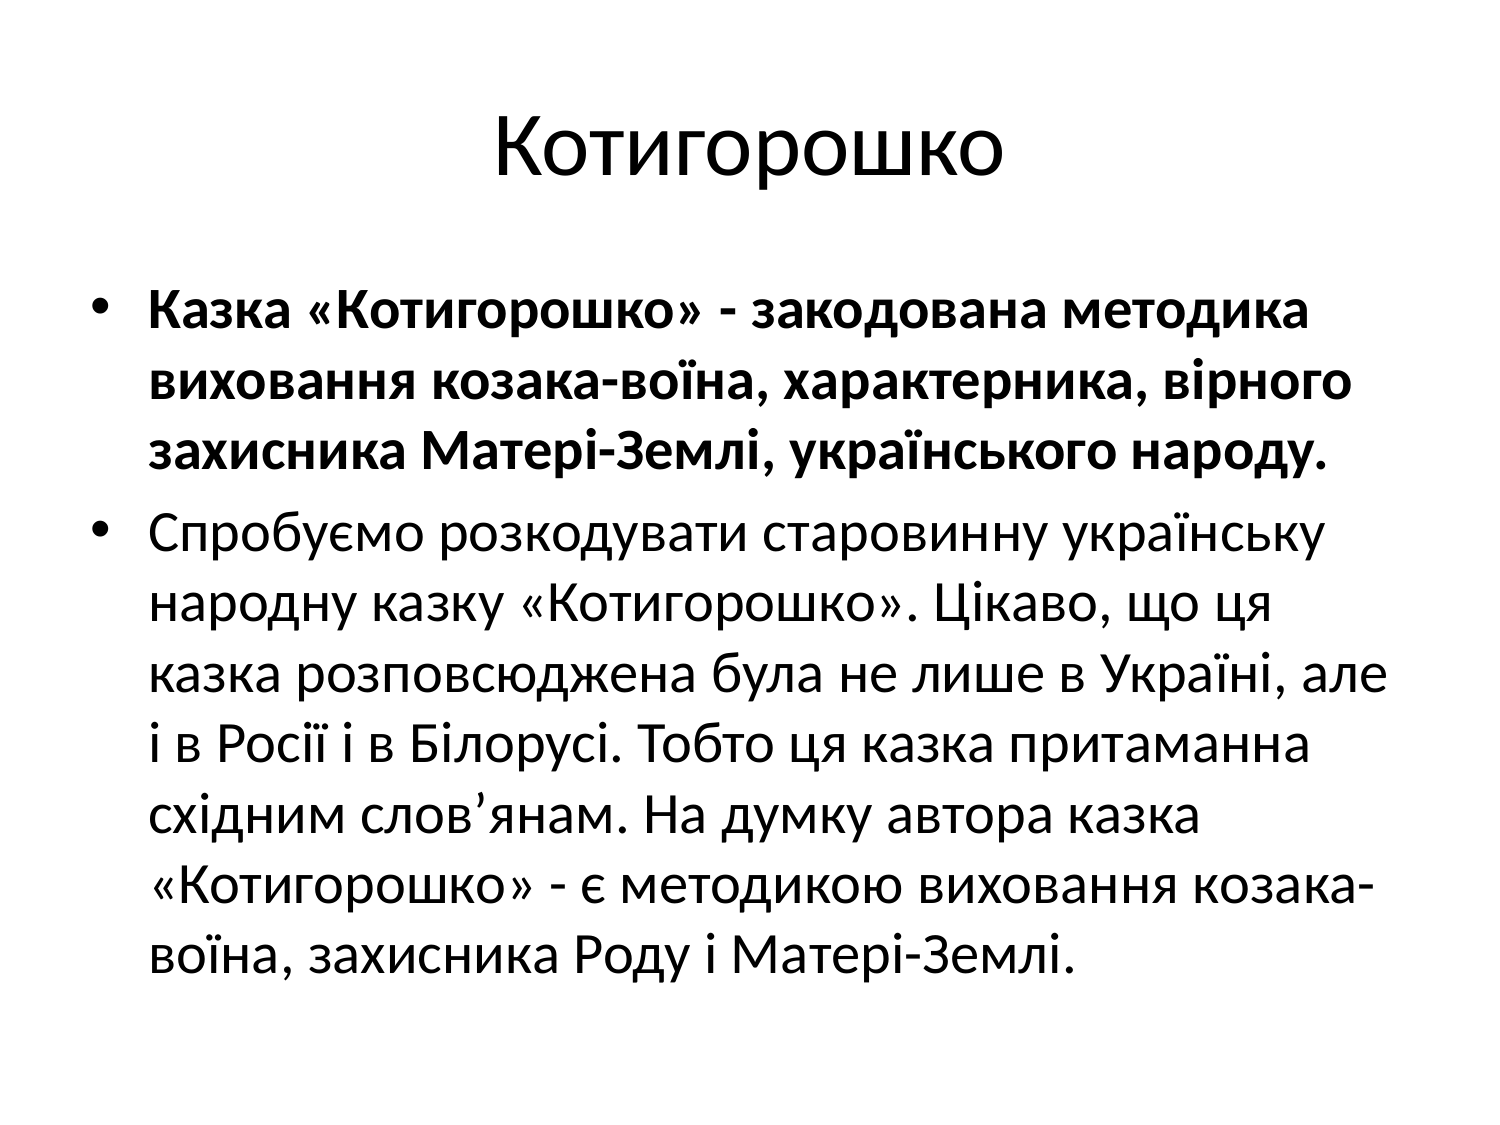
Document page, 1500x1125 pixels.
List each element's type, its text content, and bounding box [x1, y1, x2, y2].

list Казка «Котигорошко» - закодована методика виховання козака-воїна, характерника, вірного захисника Матері-Землі, українського народу. Спробуємо розкодувати старовинну українську народну казку «Котигорошко». Цікаво, що ця казка розповсюджена була не лише в Україні, але і в Росії і в Білорусі. Тобто ця казка притаманна східним слов’янам. На думку автора казка «Котигорошко» - є методикою виховання козака-воїна, захисника Роду і Матері-Землі. [75, 262, 1425, 1005]
title Котигорошко [75, 45, 1425, 233]
